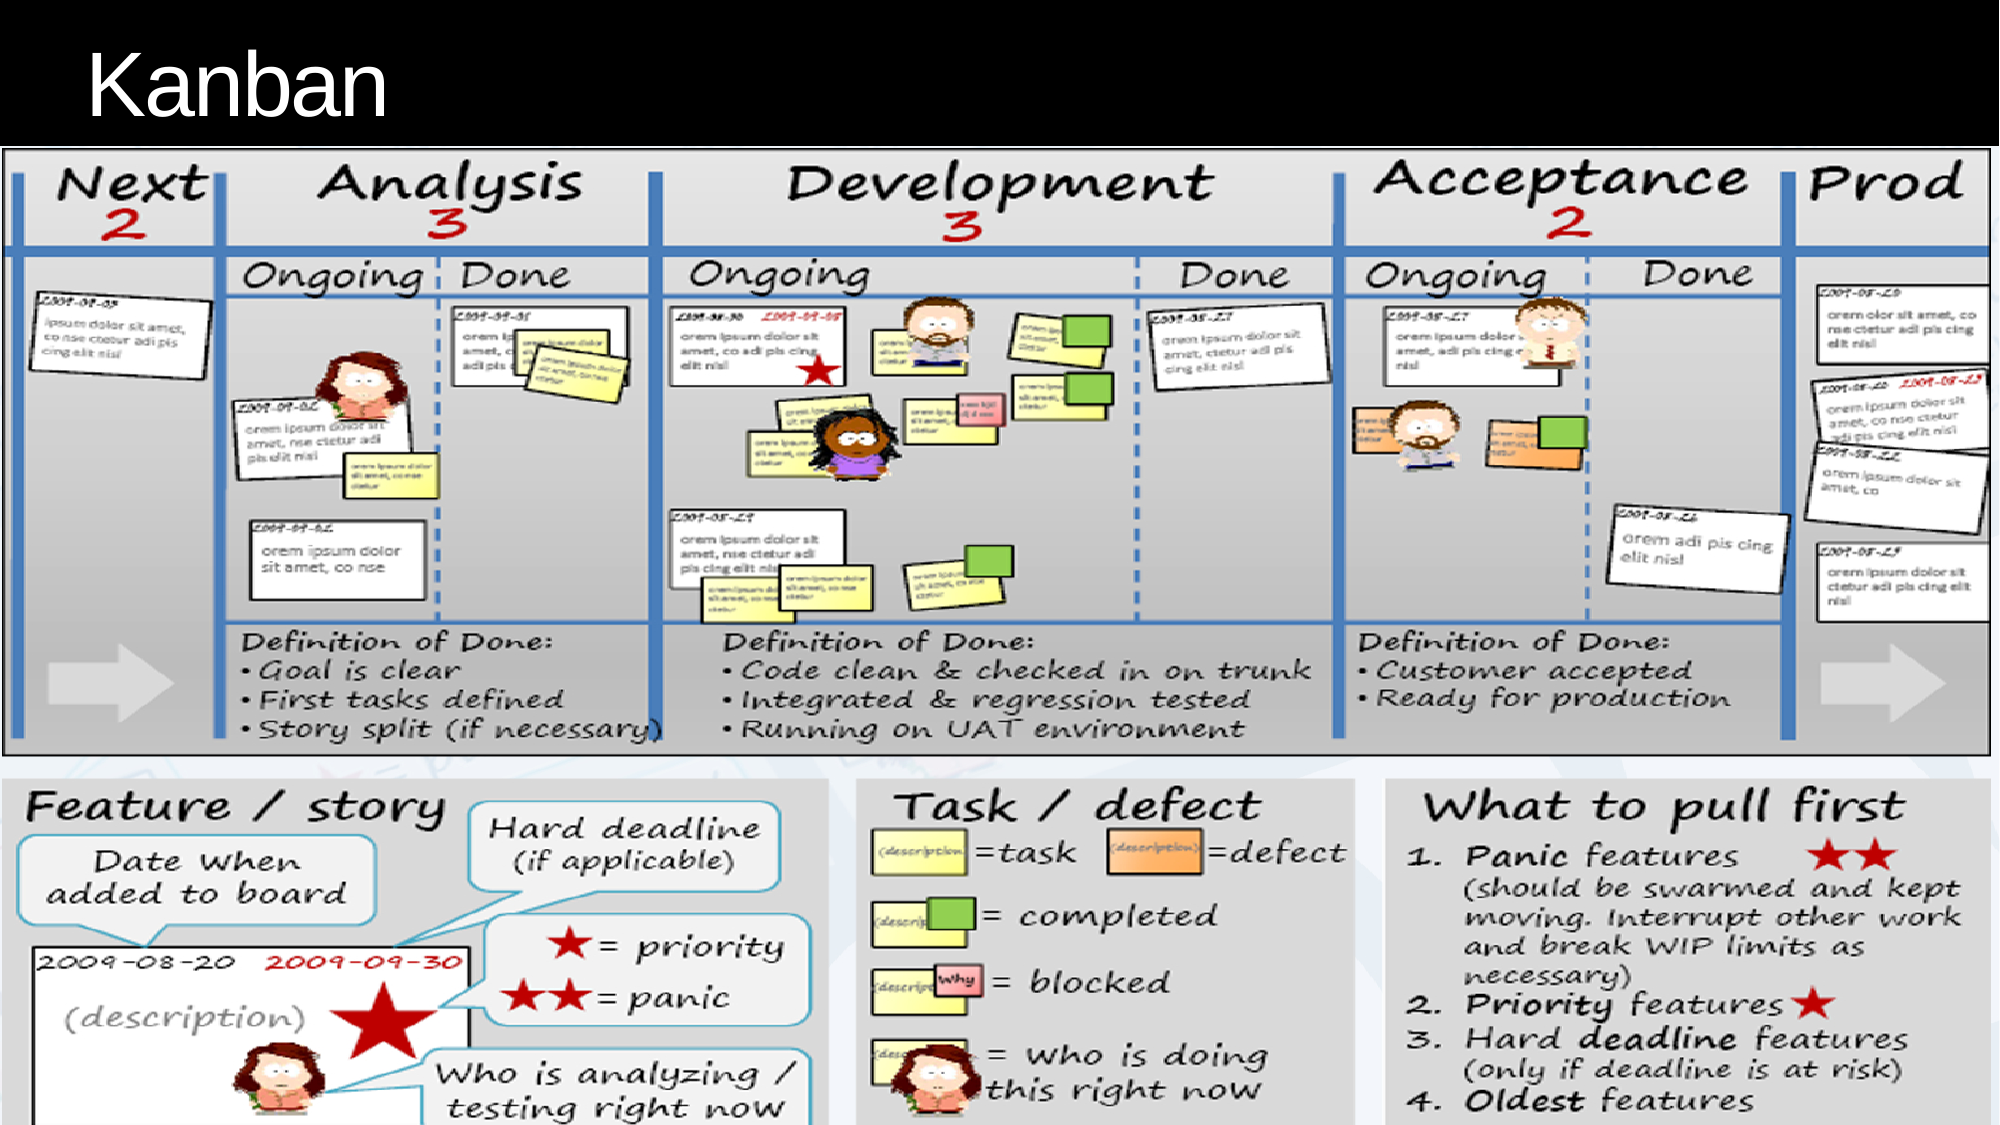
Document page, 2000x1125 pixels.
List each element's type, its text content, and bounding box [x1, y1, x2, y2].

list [0, 146, 2000, 1125]
title Kanban [85, 37, 1914, 138]
